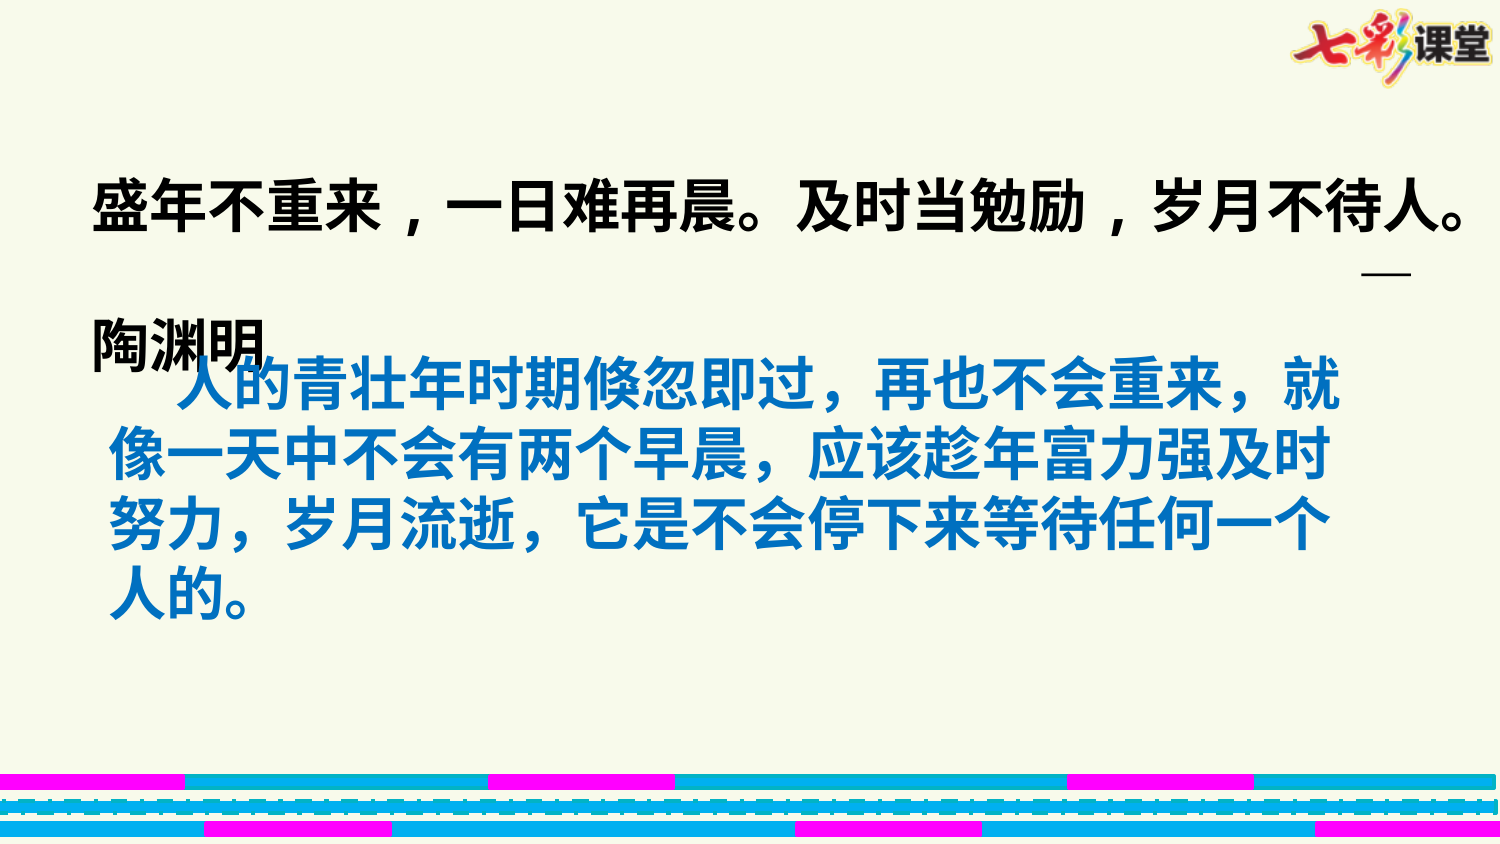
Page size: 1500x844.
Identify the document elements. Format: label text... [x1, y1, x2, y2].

text_box 人的青壮年时期倏忽即过，再也不会重来，就像一天中不会有两个早晨，应该趁年富力强及时努力，岁月流逝，它是不会停下来等待任何一个人的。 [93, 339, 1393, 635]
picture [1289, 8, 1495, 89]
text_box 盛年不重来,一日难再晨。及时当勉励,岁月不待人。 — 陶渊明 [76, 161, 1471, 387]
